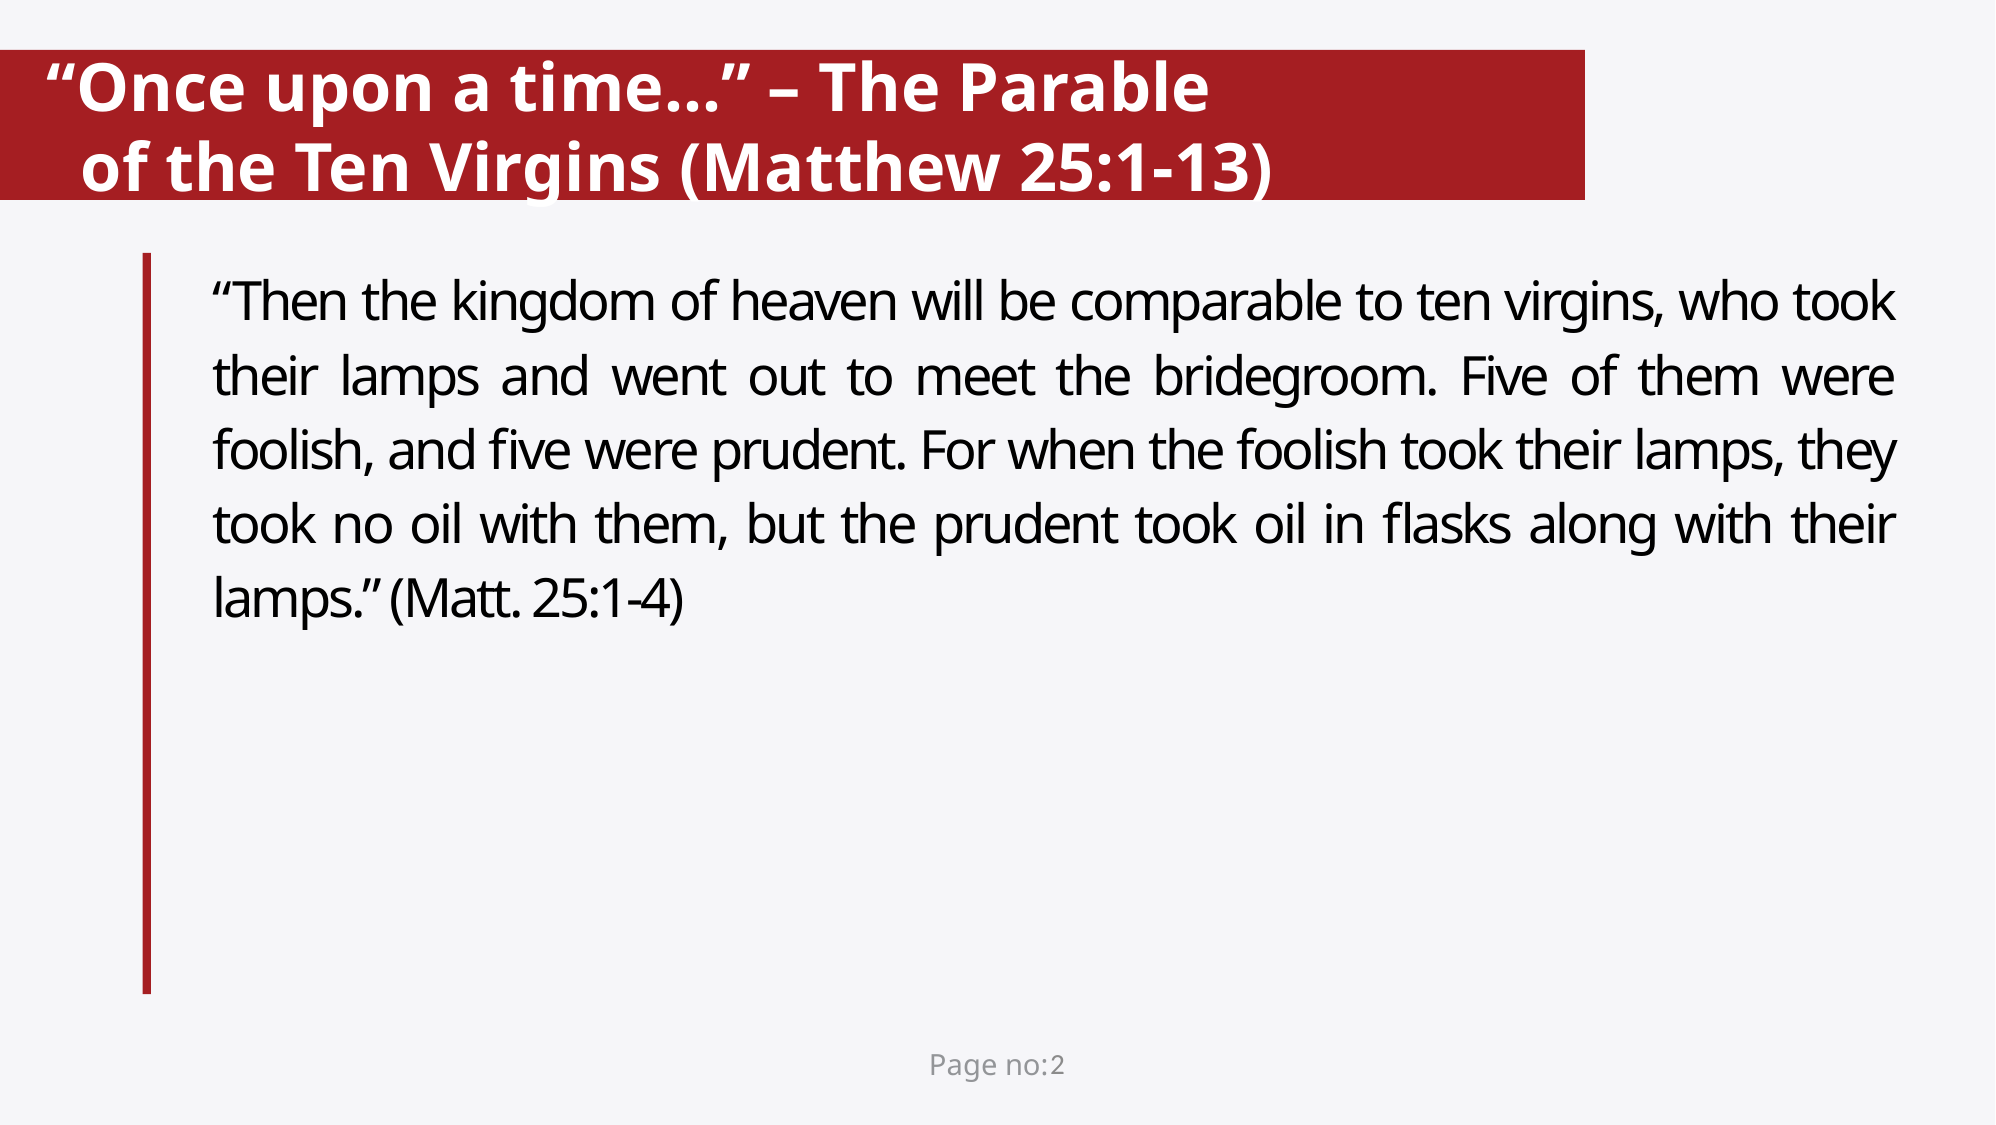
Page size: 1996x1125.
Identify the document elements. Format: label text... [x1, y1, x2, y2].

subtitle “Then the kingdom of heaven will be comparable to ten virgins, who took their lamps and went out to meet the bridegroom. Five of them were foolish, and five were prudent. For when the foolish took their lamps, they took no oil with them, but the prudent took oil in flasks along with their lamps.” (Matt. 25:1-4) [197, 249, 1910, 1000]
title “Once upon a time…” – The Parable of the Ten Virgins (Matthew 25:1-13) [14, 62, 1810, 188]
